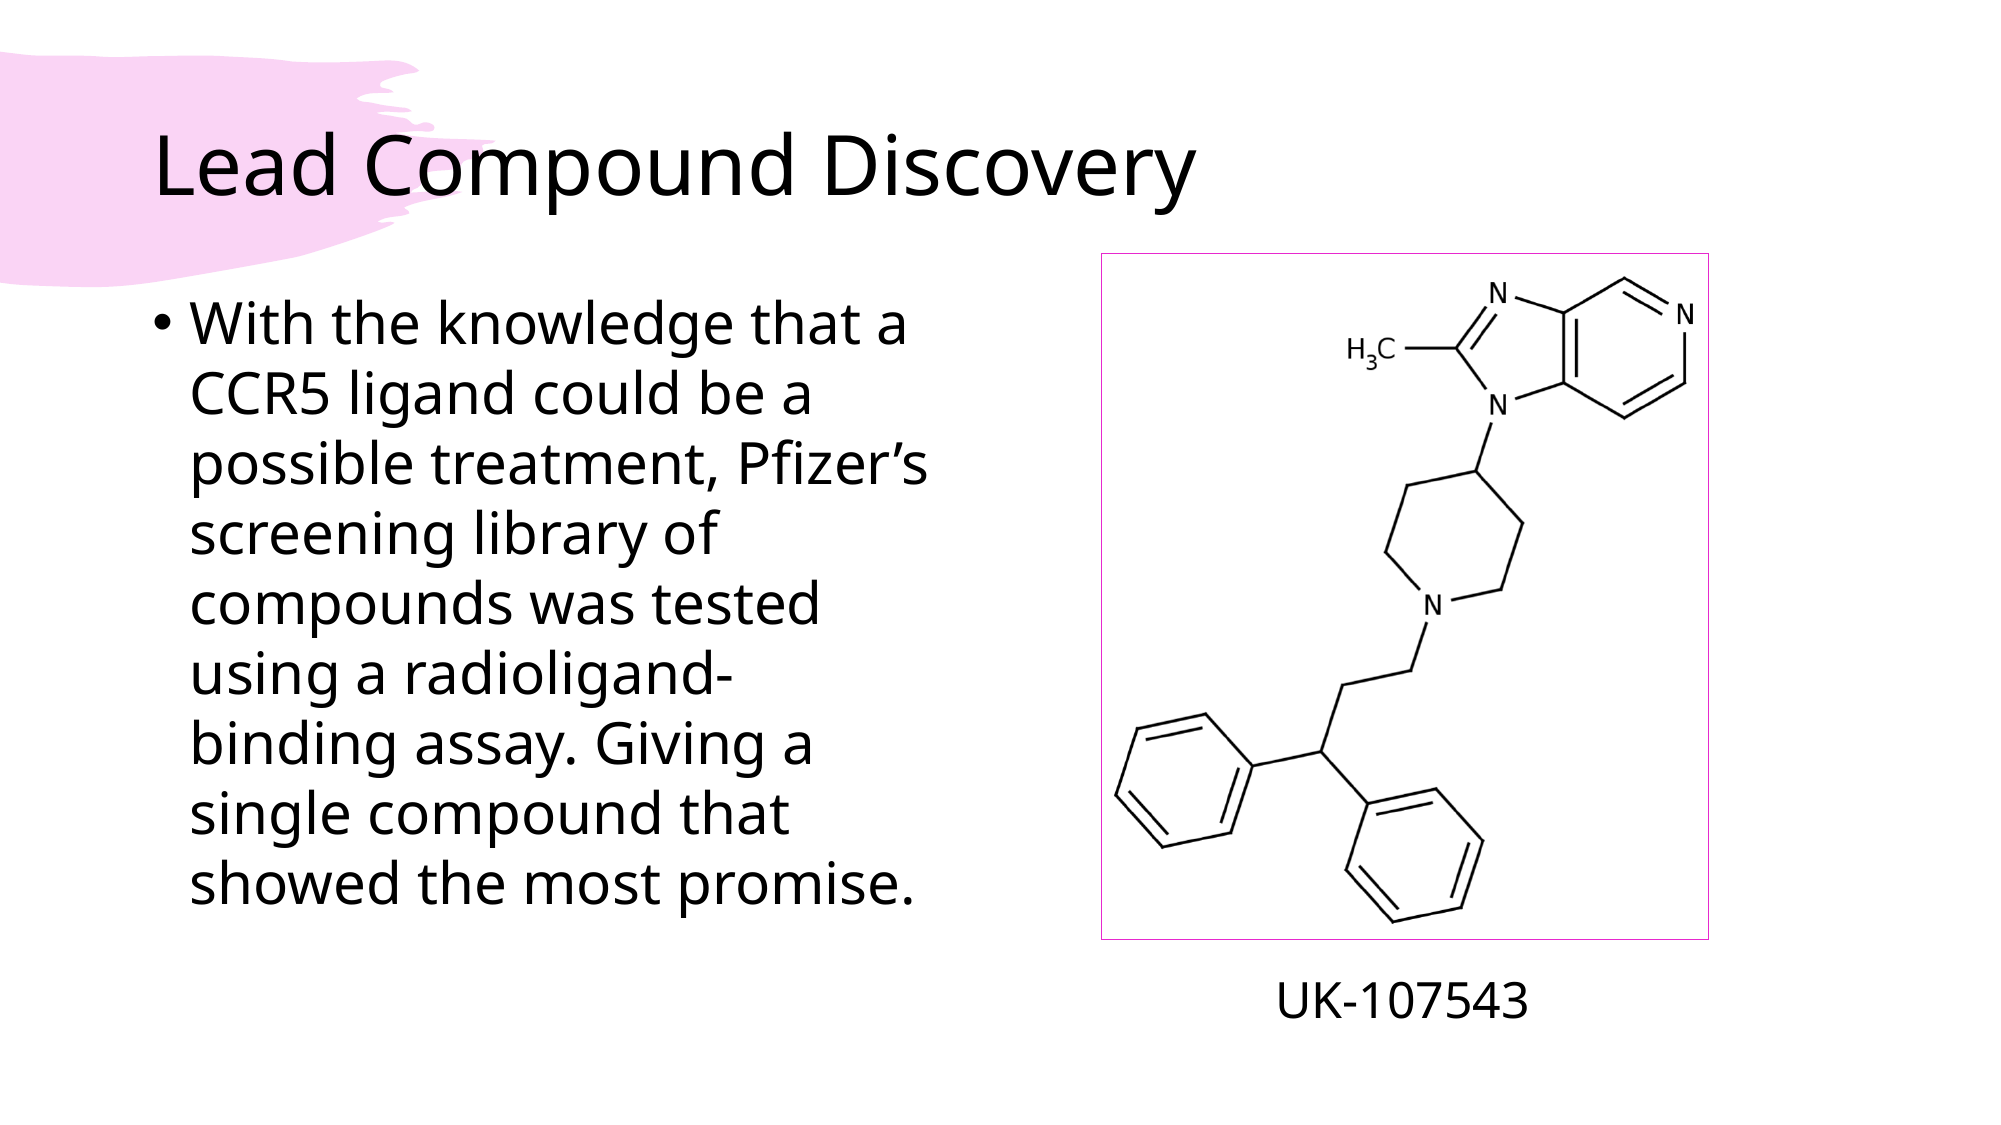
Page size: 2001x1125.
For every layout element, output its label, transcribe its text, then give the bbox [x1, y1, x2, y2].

text_box UK-107543 [1260, 960, 1550, 1036]
title Lead Compound Discovery [137, 59, 1863, 278]
list With the knowledge that a CCR5 ligand could be a possible treatment, Pfizer’s screening library of compounds was tested using a radioligand-binding assay. Giving a single compound that showed the most promise. [137, 278, 948, 961]
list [1101, 253, 1709, 940]
